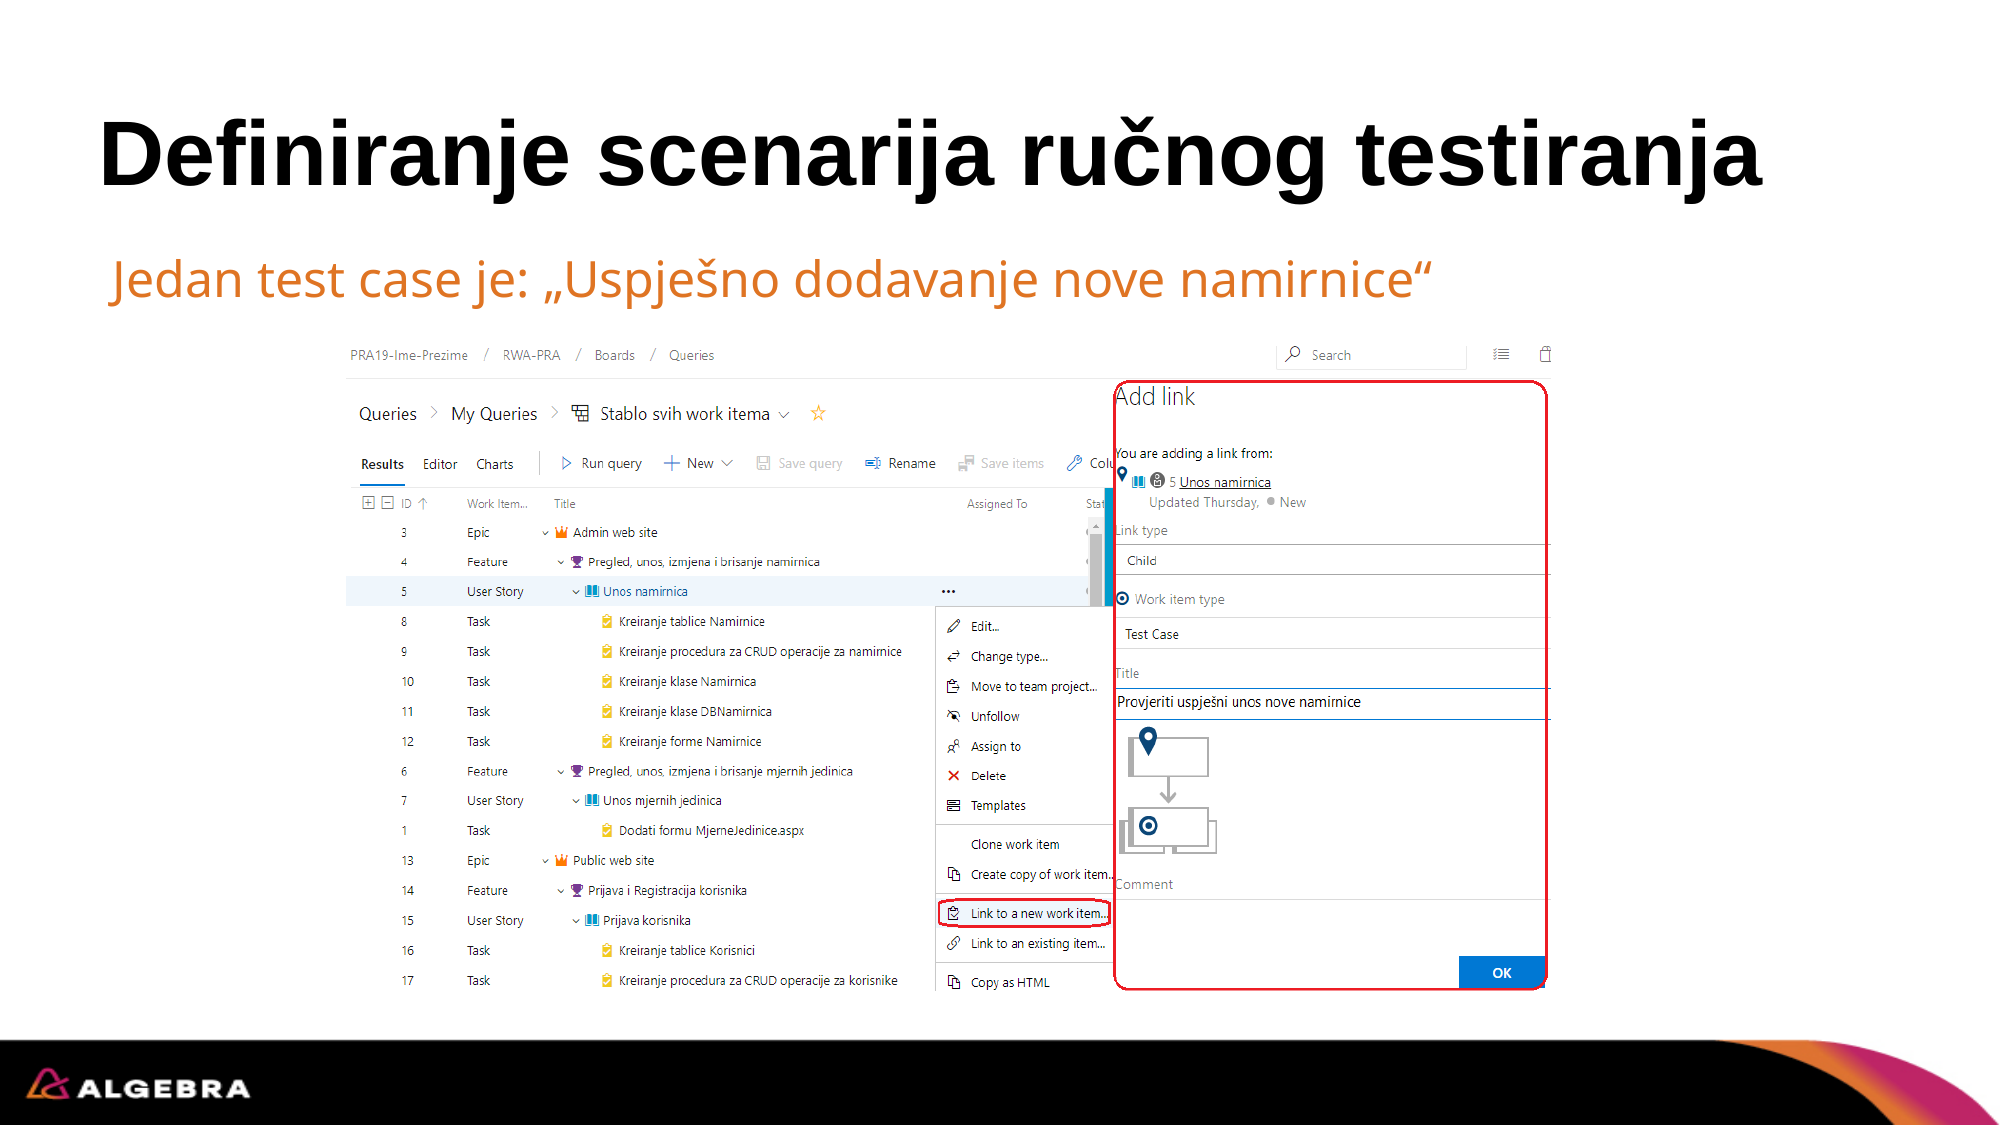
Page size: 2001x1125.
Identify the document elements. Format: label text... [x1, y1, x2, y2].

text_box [346, 346, 1551, 991]
title Definiranje scenarija ručnog testiranja [98, 81, 1910, 213]
list Jedan test case je: „Uspješno dodavanje nove namirnice“ [98, 246, 1908, 991]
picture [0, 0, 2001, 1125]
